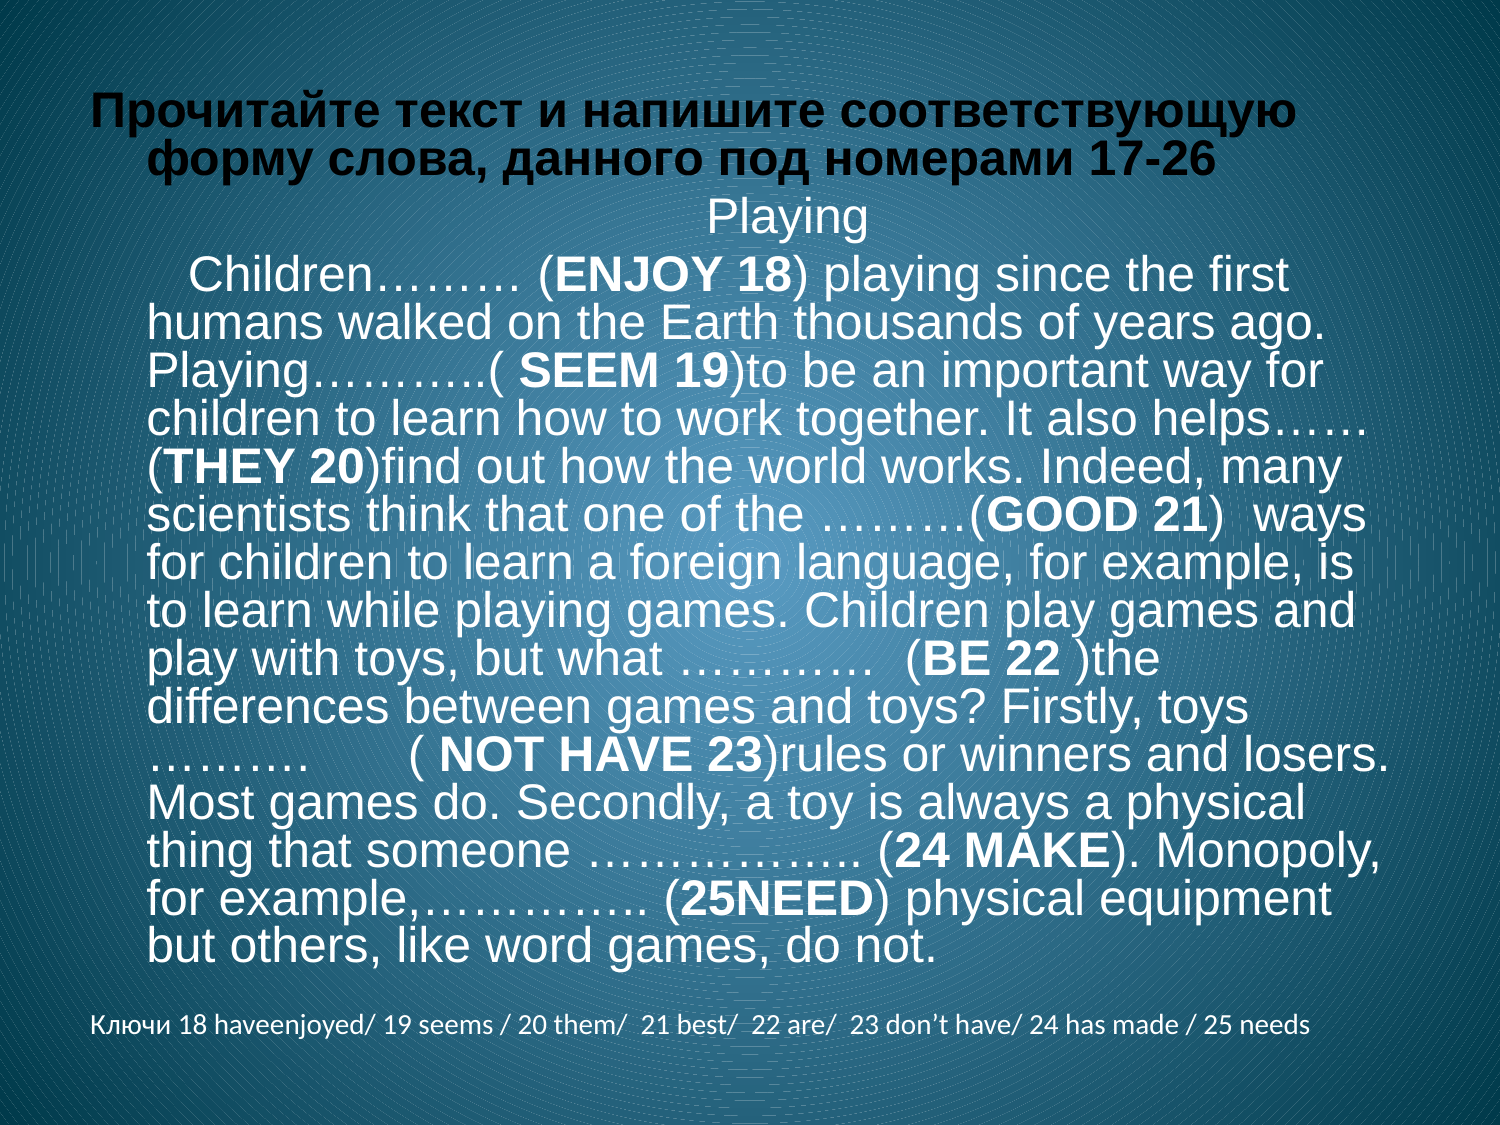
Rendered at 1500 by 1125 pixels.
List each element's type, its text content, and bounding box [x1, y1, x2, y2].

list Прочитайте текст и напишите соответствующую форму слова, данного под номерами 17-26 Playing Children……… (ENJOY 18) playing since the first humans walked on the Earth thousands of years ago. Playing………..( SEEM 19)to be an important way for children to learn how to work together. It also helps…… (THEY 20)find out how the world works. Indeed, many scientists think that one of the ………(GOOD 21) ways for children to learn a foreign language, for example, is to learn while playing games. Children play games and play with toys, but what ………… (BE 22 )the differences between games and toys? Firstly, toys ………. ( NOT HAVE 23)rules or winners and losers. Most games do. Secondly, a toy is always a physical thing that someone …………….. (24 MAKE). Monopoly, for example,………….. (25NEED) physical equipment but others, like word games, do not. Ключи 18 haveenjoyed/ 19 seems / 20 them/ 21 best/ 22 are/ 23 don’t have/ 24 has made / 25 needs [74, 81, 1426, 1006]
